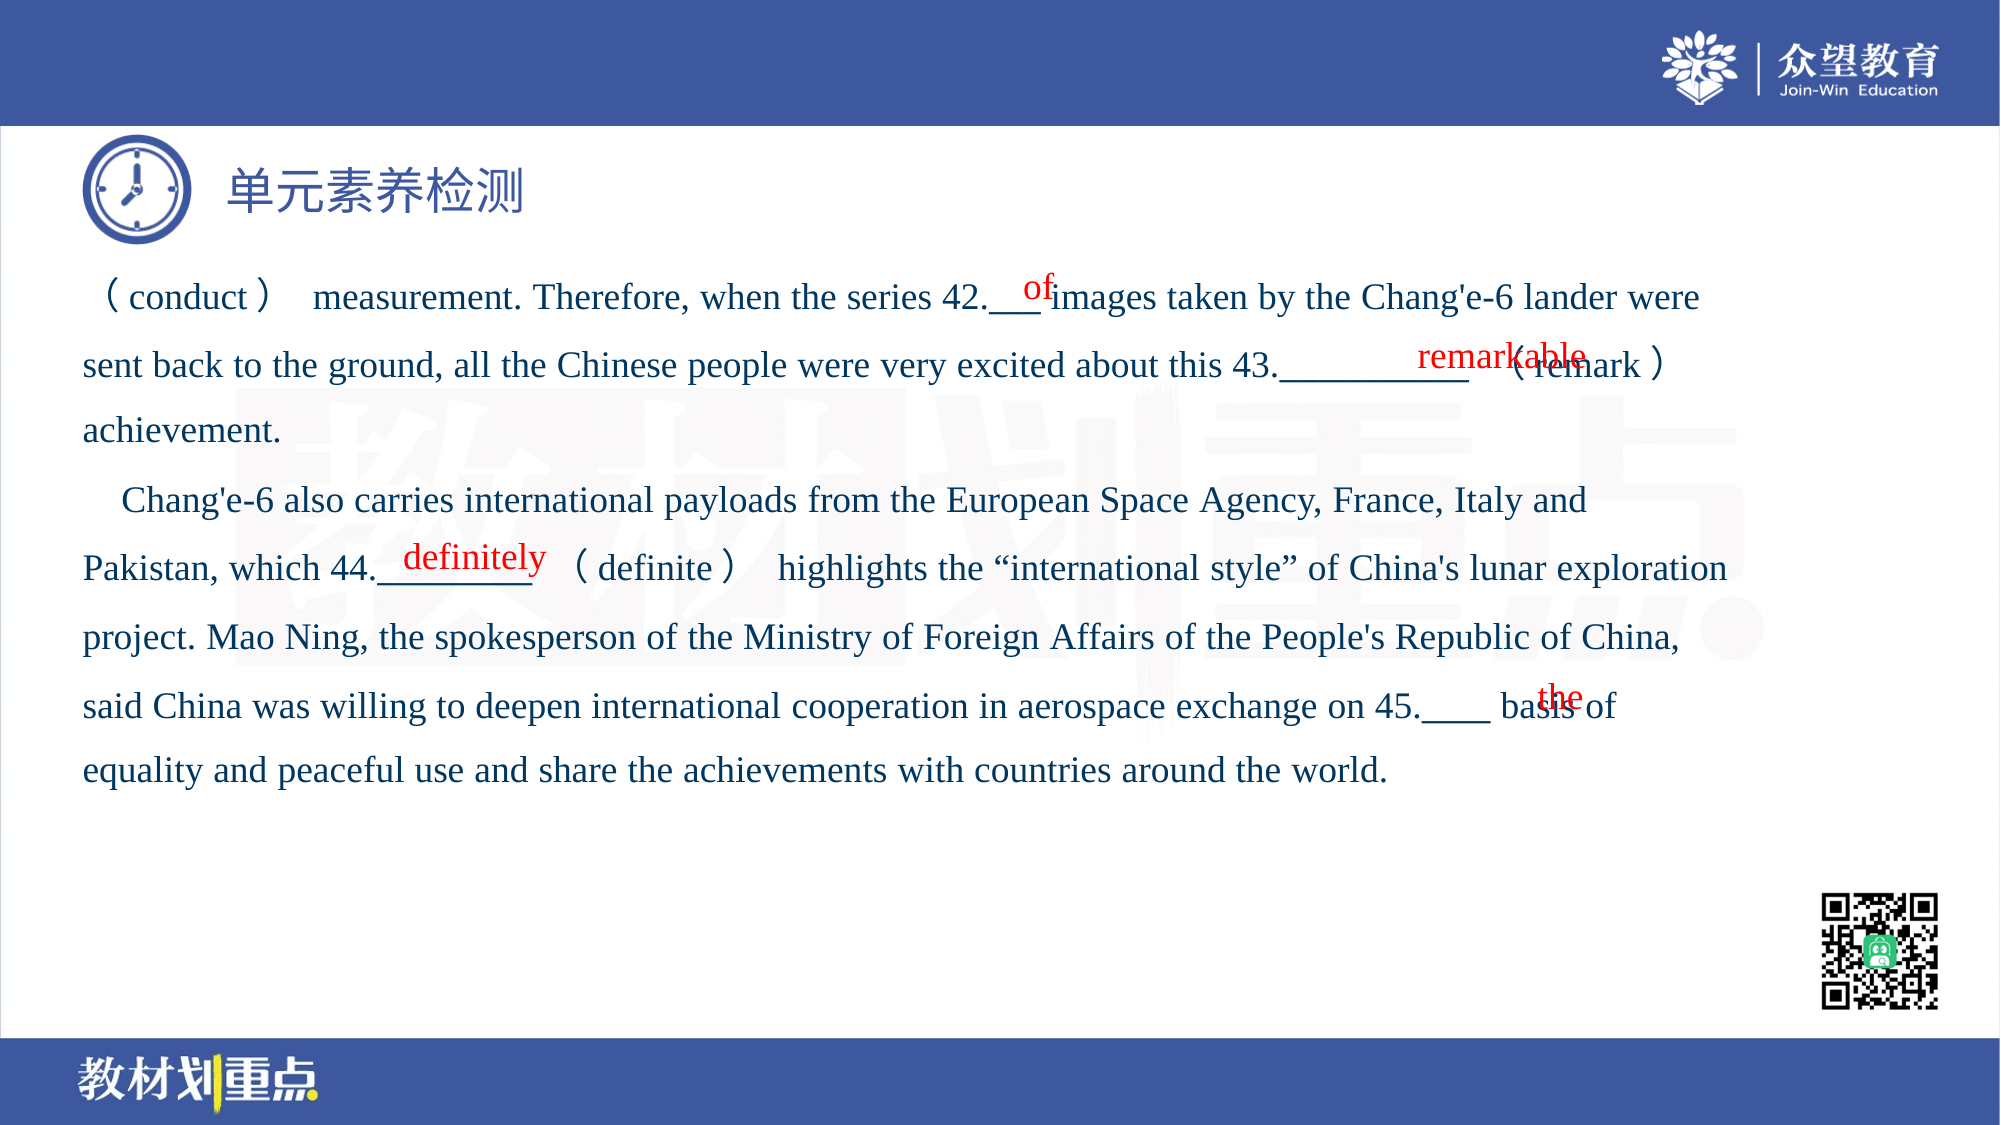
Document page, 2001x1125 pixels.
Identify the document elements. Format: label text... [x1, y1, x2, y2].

text_box remarkable [1404, 311, 1601, 370]
picture [0, 0, 2000, 1125]
text_box definitely [389, 512, 561, 571]
text_box the [1524, 652, 1598, 711]
text_box Chang'e-6 also carries international payloads from the European Space Agency, France, Italy and Pakistan, which 44._________ （definite） highlights the “international style” of China's lunar exploration project. Mao Ning, the spokesperson of the Ministry of Foreign Affairs of the People's Republic of China, said China was willing to deepen international cooperation in aerospace exchange on 45.____ basis of equality and peaceful use and share the achievements with countries around the world. [82, 450, 1817, 784]
text_box of [1009, 242, 1068, 302]
text_box （conduct） measurement. Therefore, when the series 42.___ images taken by the Chang'e-6 lander were sent back to the ground, all the Chinese people were very excited about this 43.___________ （remark） achievement. [82, 247, 1817, 444]
